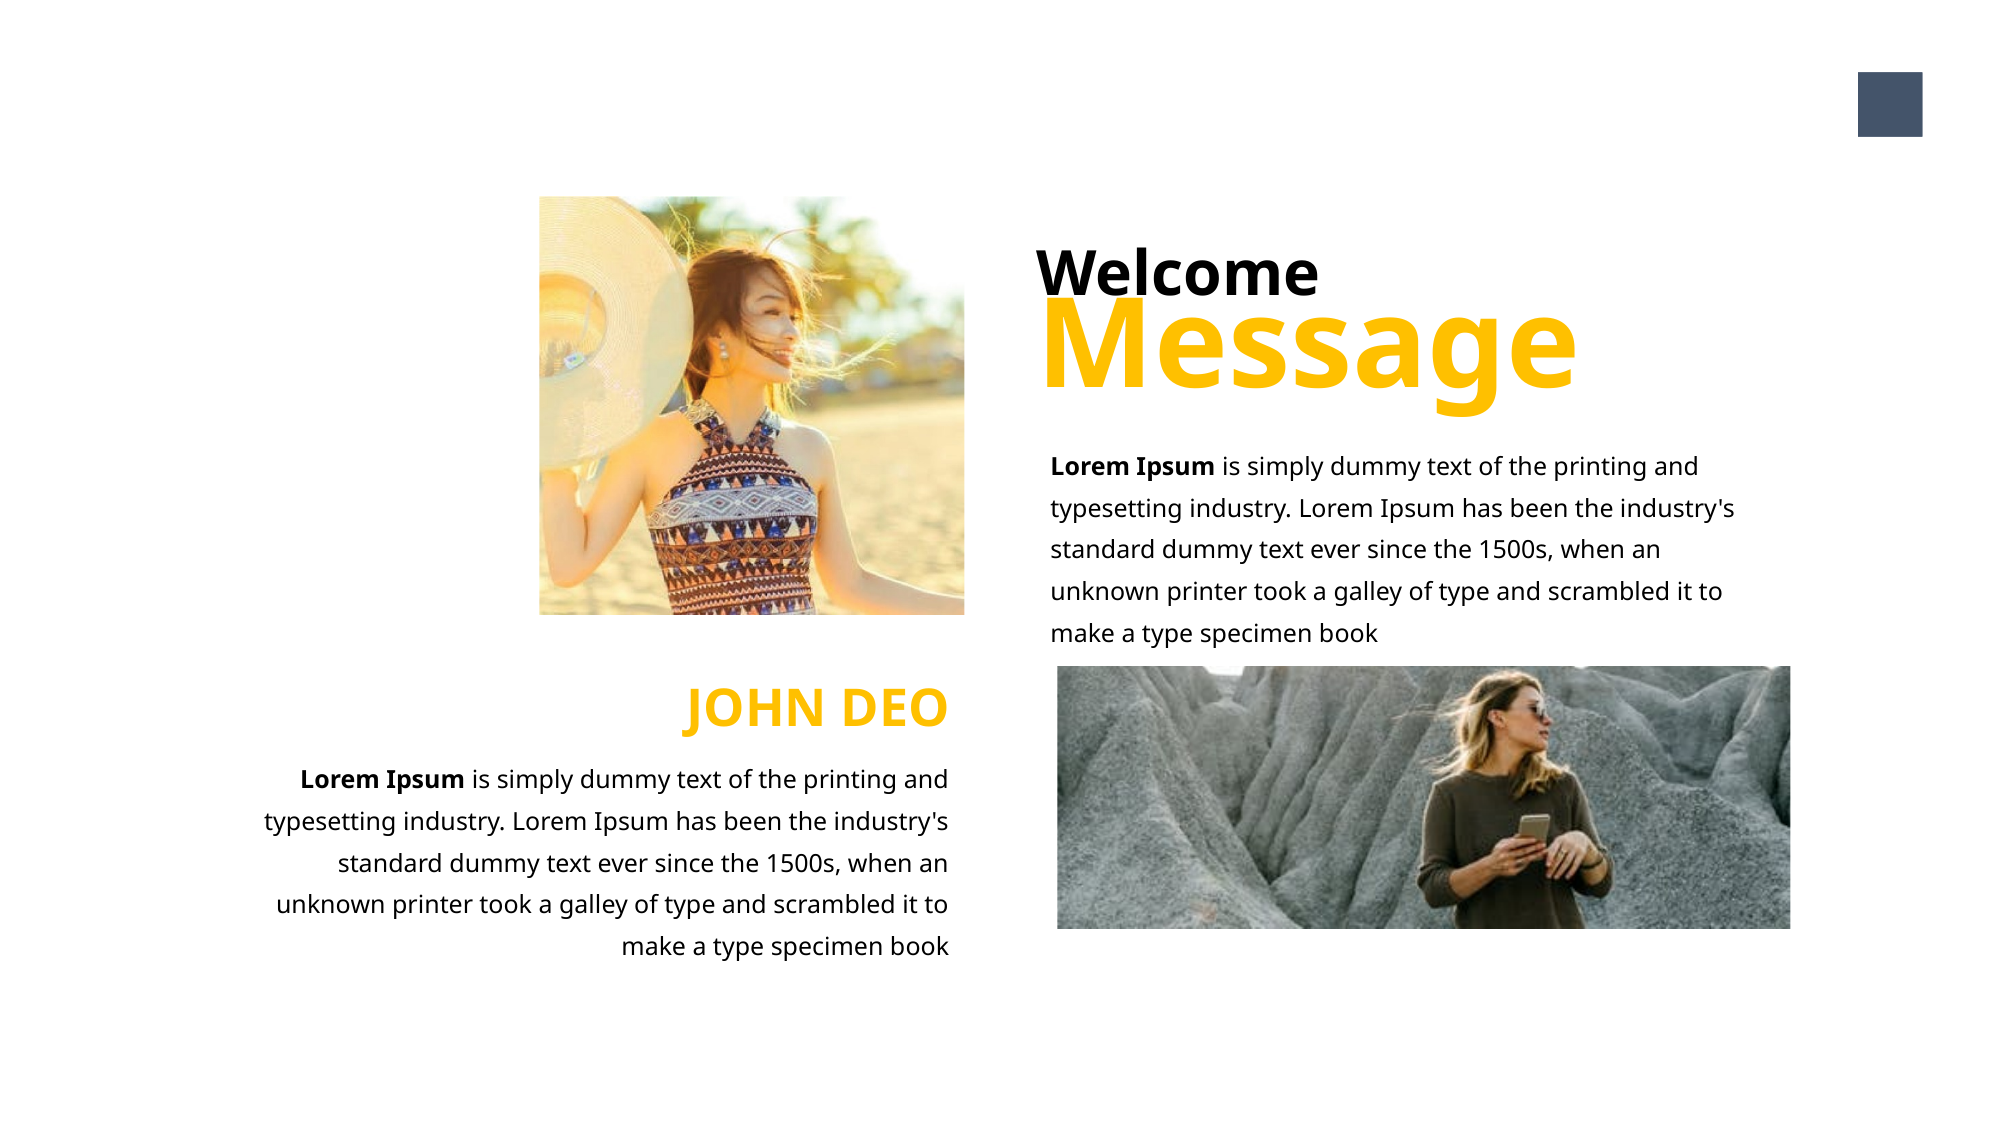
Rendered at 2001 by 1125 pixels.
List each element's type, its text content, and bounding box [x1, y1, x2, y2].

text_box JOHN DEO [637, 666, 965, 744]
text_box [1857, 71, 1924, 78]
text_box [1857, 130, 1924, 138]
slide_number 2 [1854, 78, 1927, 130]
picture [1057, 666, 1791, 929]
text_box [1035, 196, 1791, 615]
picture [539, 196, 965, 615]
text_box Lorem Ipsum is simply dummy text of the printing and typesetting industry. Lorem Ipsum has been the industry's standard dummy text ever since the 1500s, when an unknown printer took a galley of type and scrambled it to make a type specimen book [209, 744, 965, 969]
